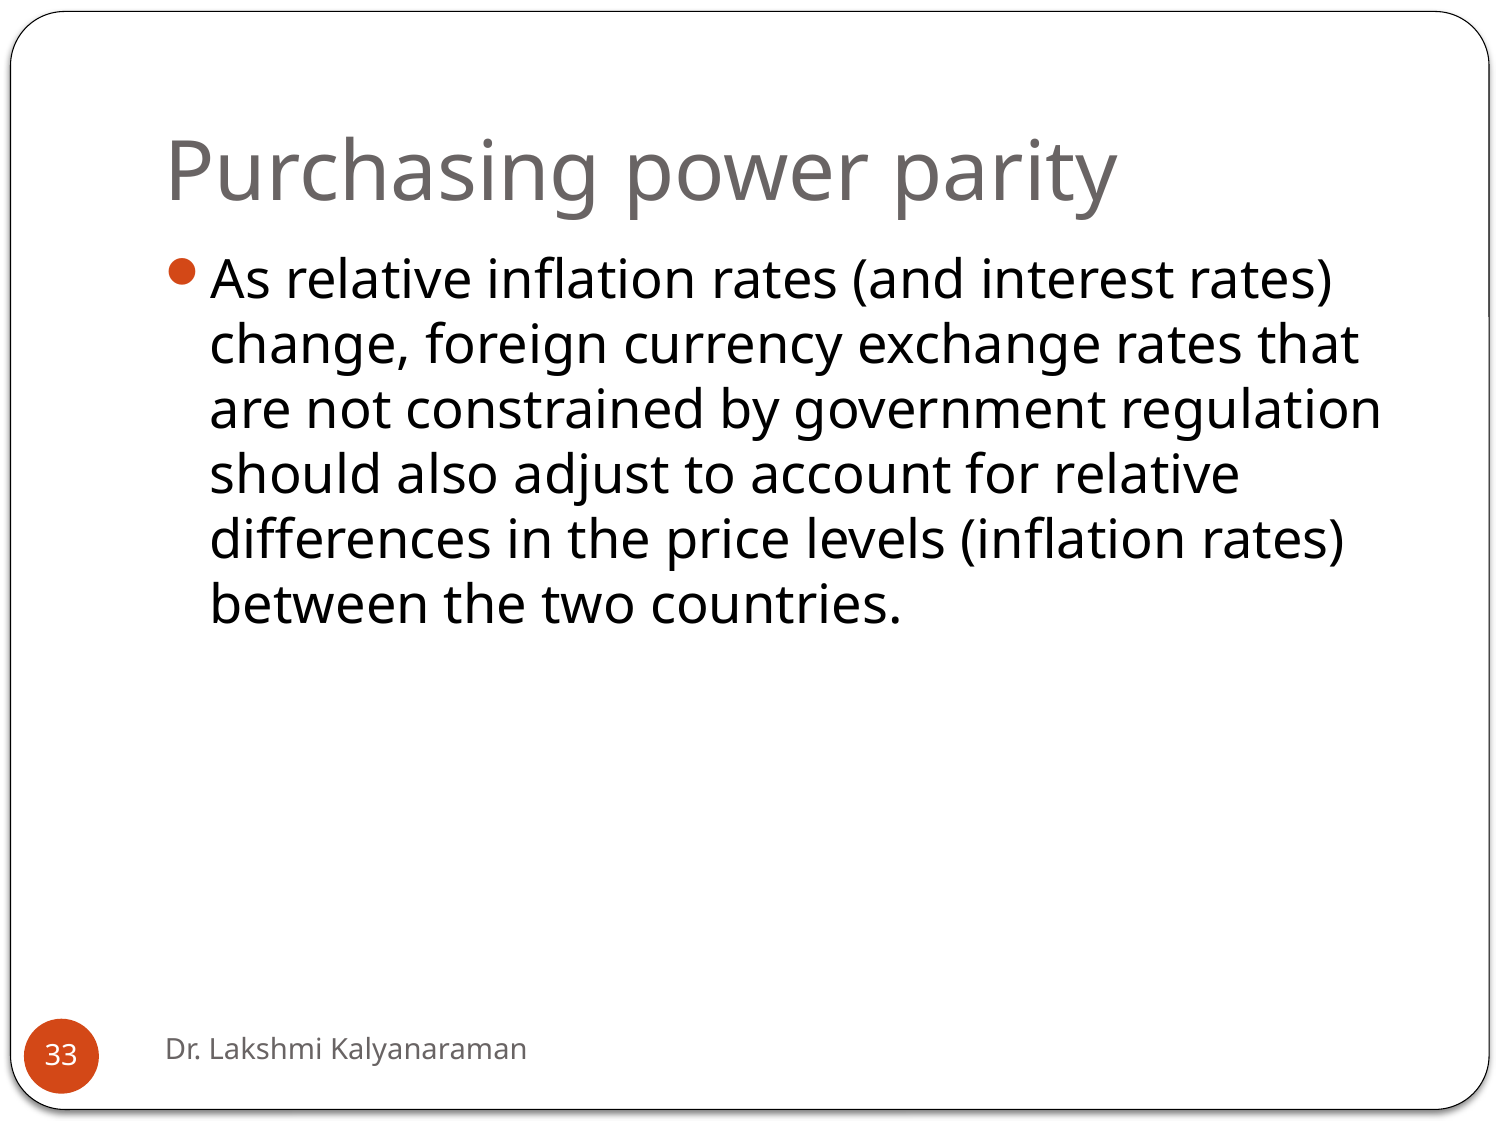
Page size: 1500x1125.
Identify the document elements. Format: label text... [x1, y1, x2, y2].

title Purchasing power parity [150, 45, 1425, 233]
footer Dr. Lakshmi Kalyanaraman [150, 1012, 800, 1088]
list As relative inflation rates (and interest rates) change, foreign currency exchange rates that are not constrained by government regulation should also adjust to account for relative differences in the price levels (inflation rates) between the two countries. [150, 237, 1425, 988]
slide_number 33 [23, 1018, 99, 1094]
